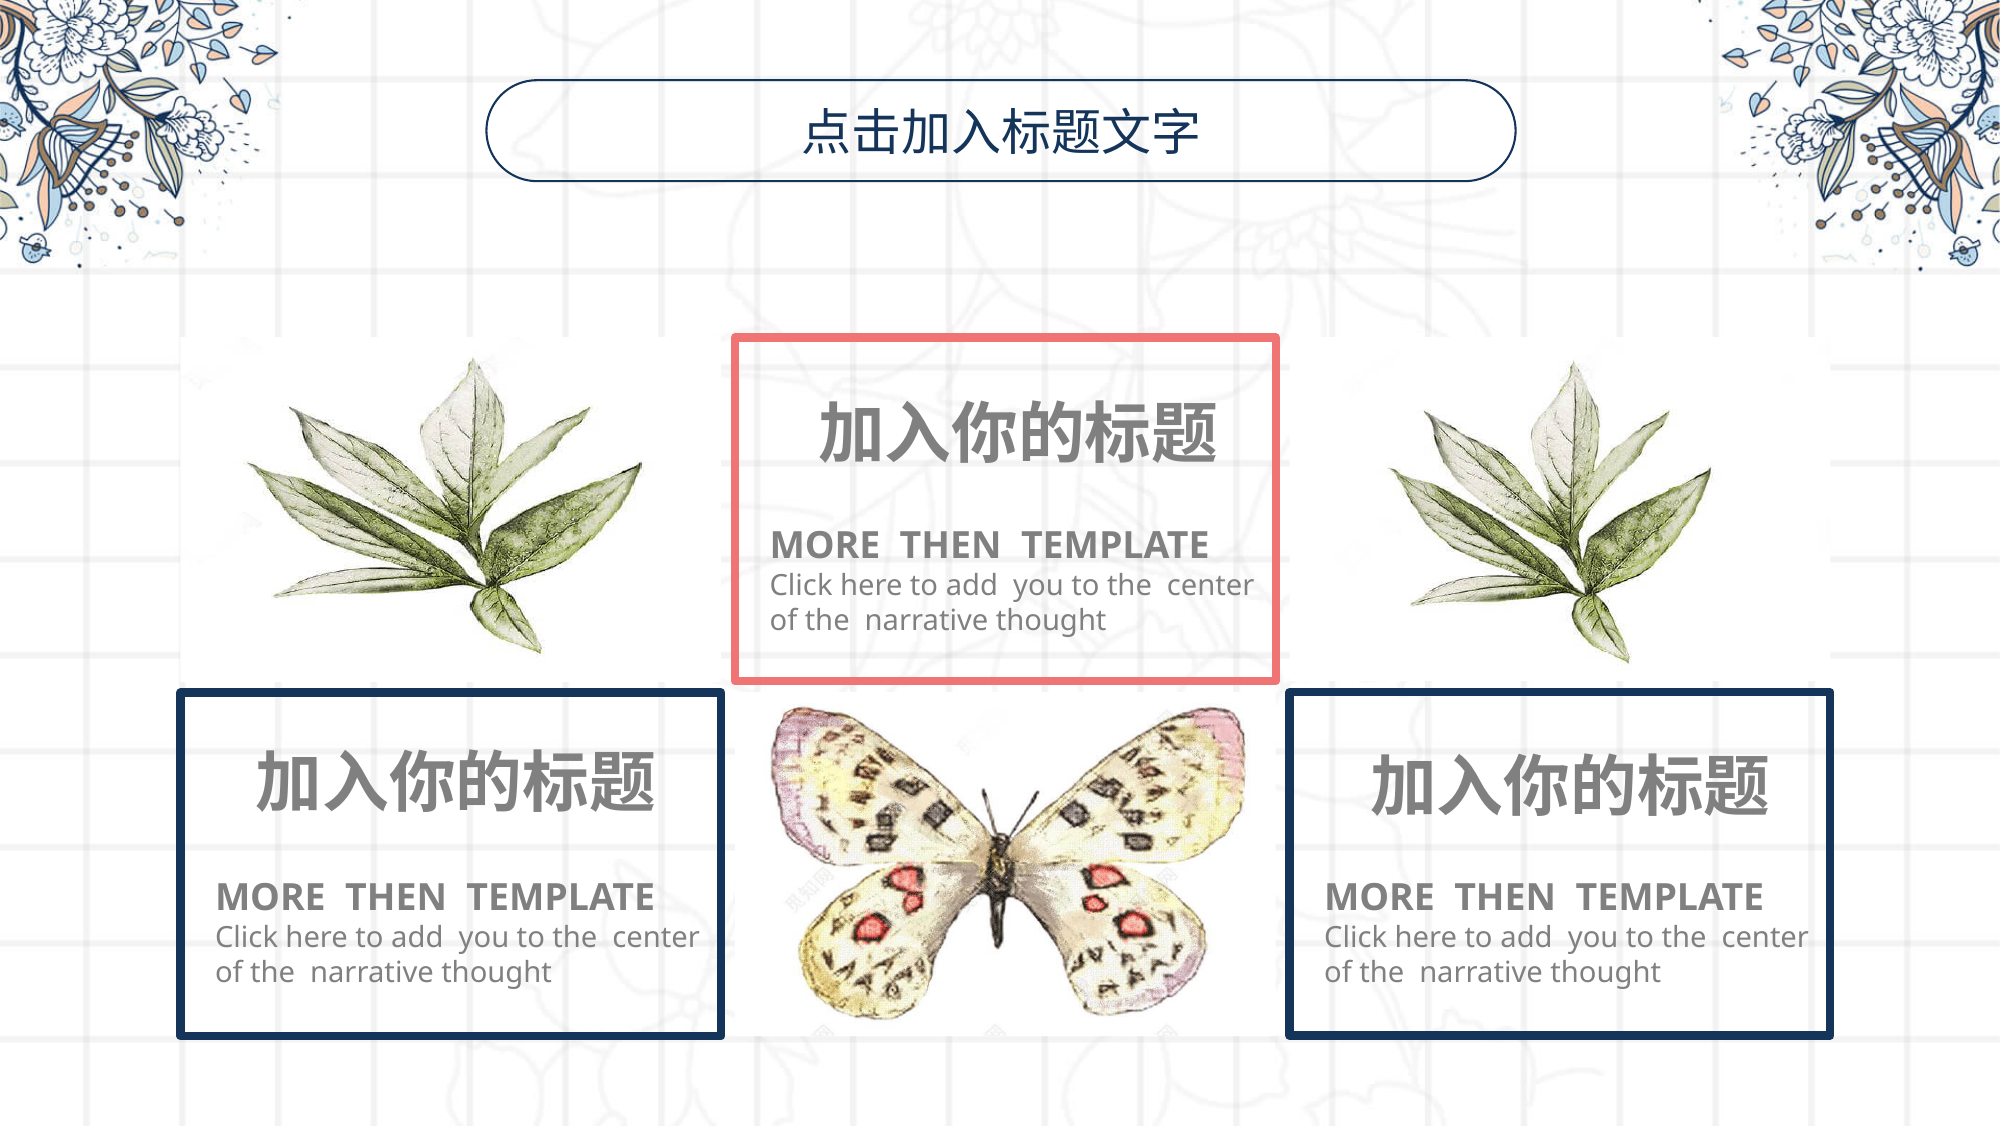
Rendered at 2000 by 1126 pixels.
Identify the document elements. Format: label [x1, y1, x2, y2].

text_box [180, 337, 1831, 1037]
picture [0, 0, 2000, 1126]
text_box [428, 79, 1574, 182]
